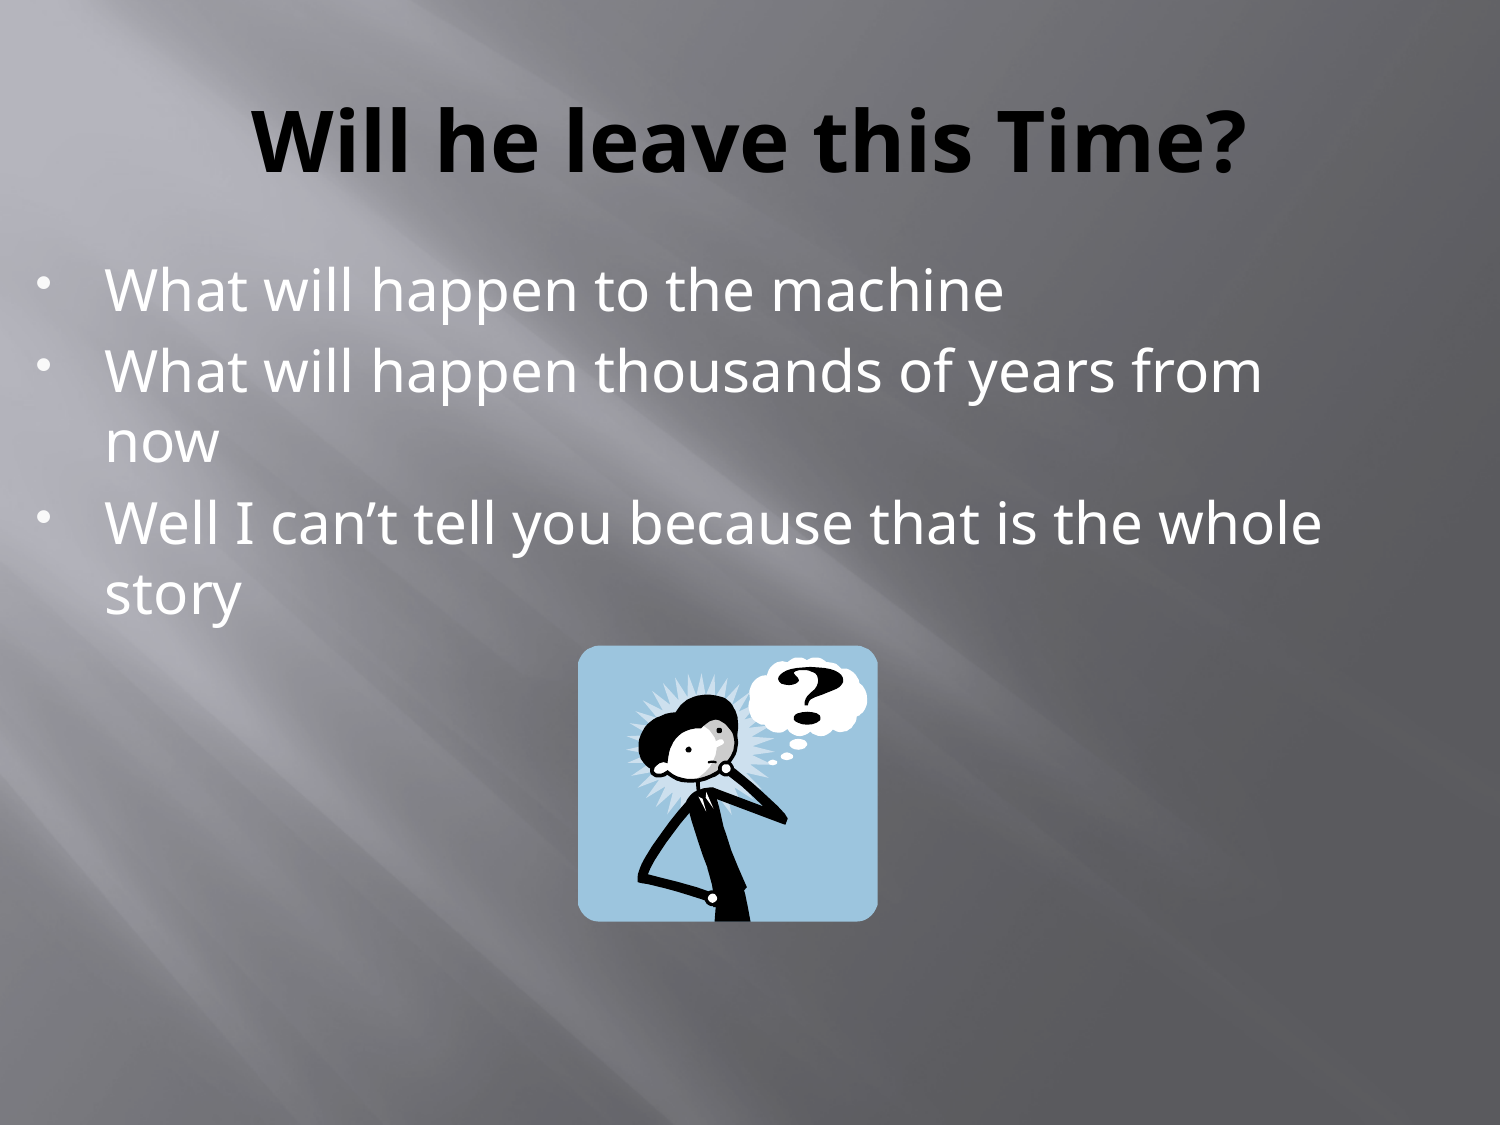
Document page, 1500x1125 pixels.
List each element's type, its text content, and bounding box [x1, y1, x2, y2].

picture [576, 644, 879, 923]
list What will happen to the machine What will happen thousands of years from now Well I can’t tell you because that is the whole story [0, 245, 1350, 1018]
title Will he leave this Time? [75, 45, 1425, 233]
